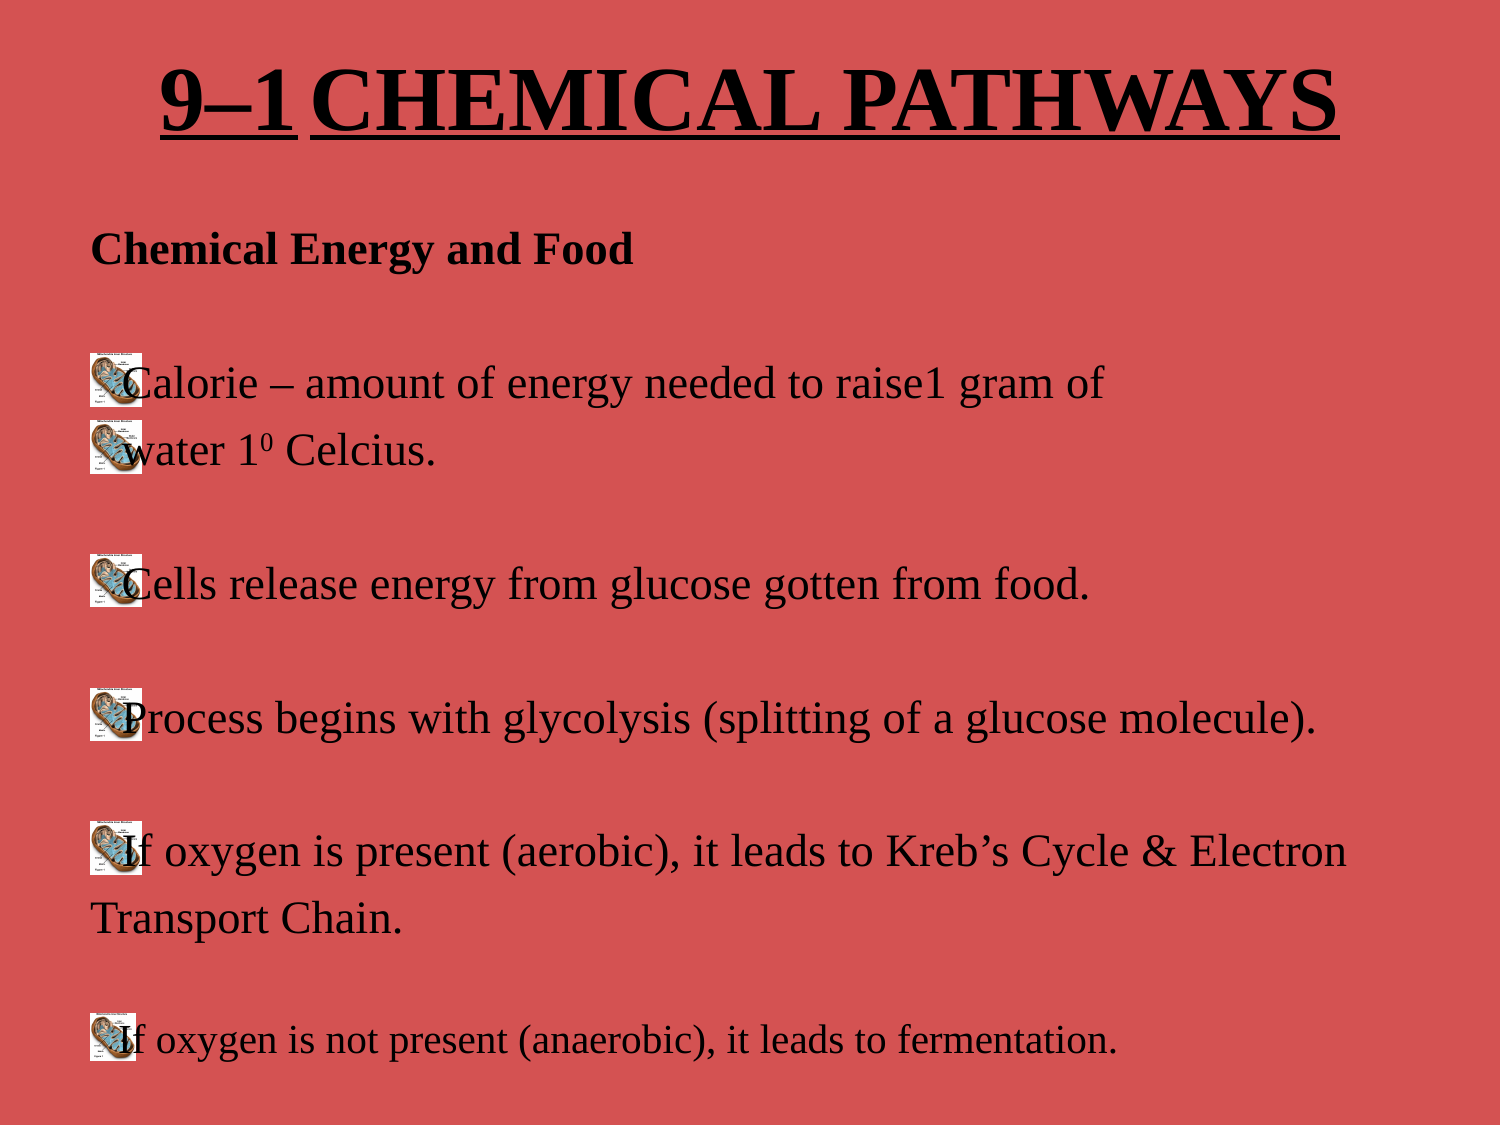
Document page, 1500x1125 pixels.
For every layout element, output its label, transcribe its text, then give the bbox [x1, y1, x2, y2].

picture [90, 554, 142, 607]
picture [90, 353, 142, 407]
picture [90, 420, 142, 474]
list Chemical Energy and Food Calorie – amount of energy needed to raise1 gram of water 10 Celcius. Cells release energy from glucose gotten from food. Process begins with glycolysis (splitting of a glucose molecule). If oxygen is present (aerobic), it leads to Kreb’s Cycle & Electron Transport Chain. If oxygen is not present (anaerobic), it leads to fermentation. [75, 200, 1425, 1075]
picture [90, 821, 142, 875]
title 9–1 CHEMICAL PATHWAYS [75, 0, 1425, 188]
picture [90, 1013, 136, 1061]
picture [90, 688, 142, 741]
